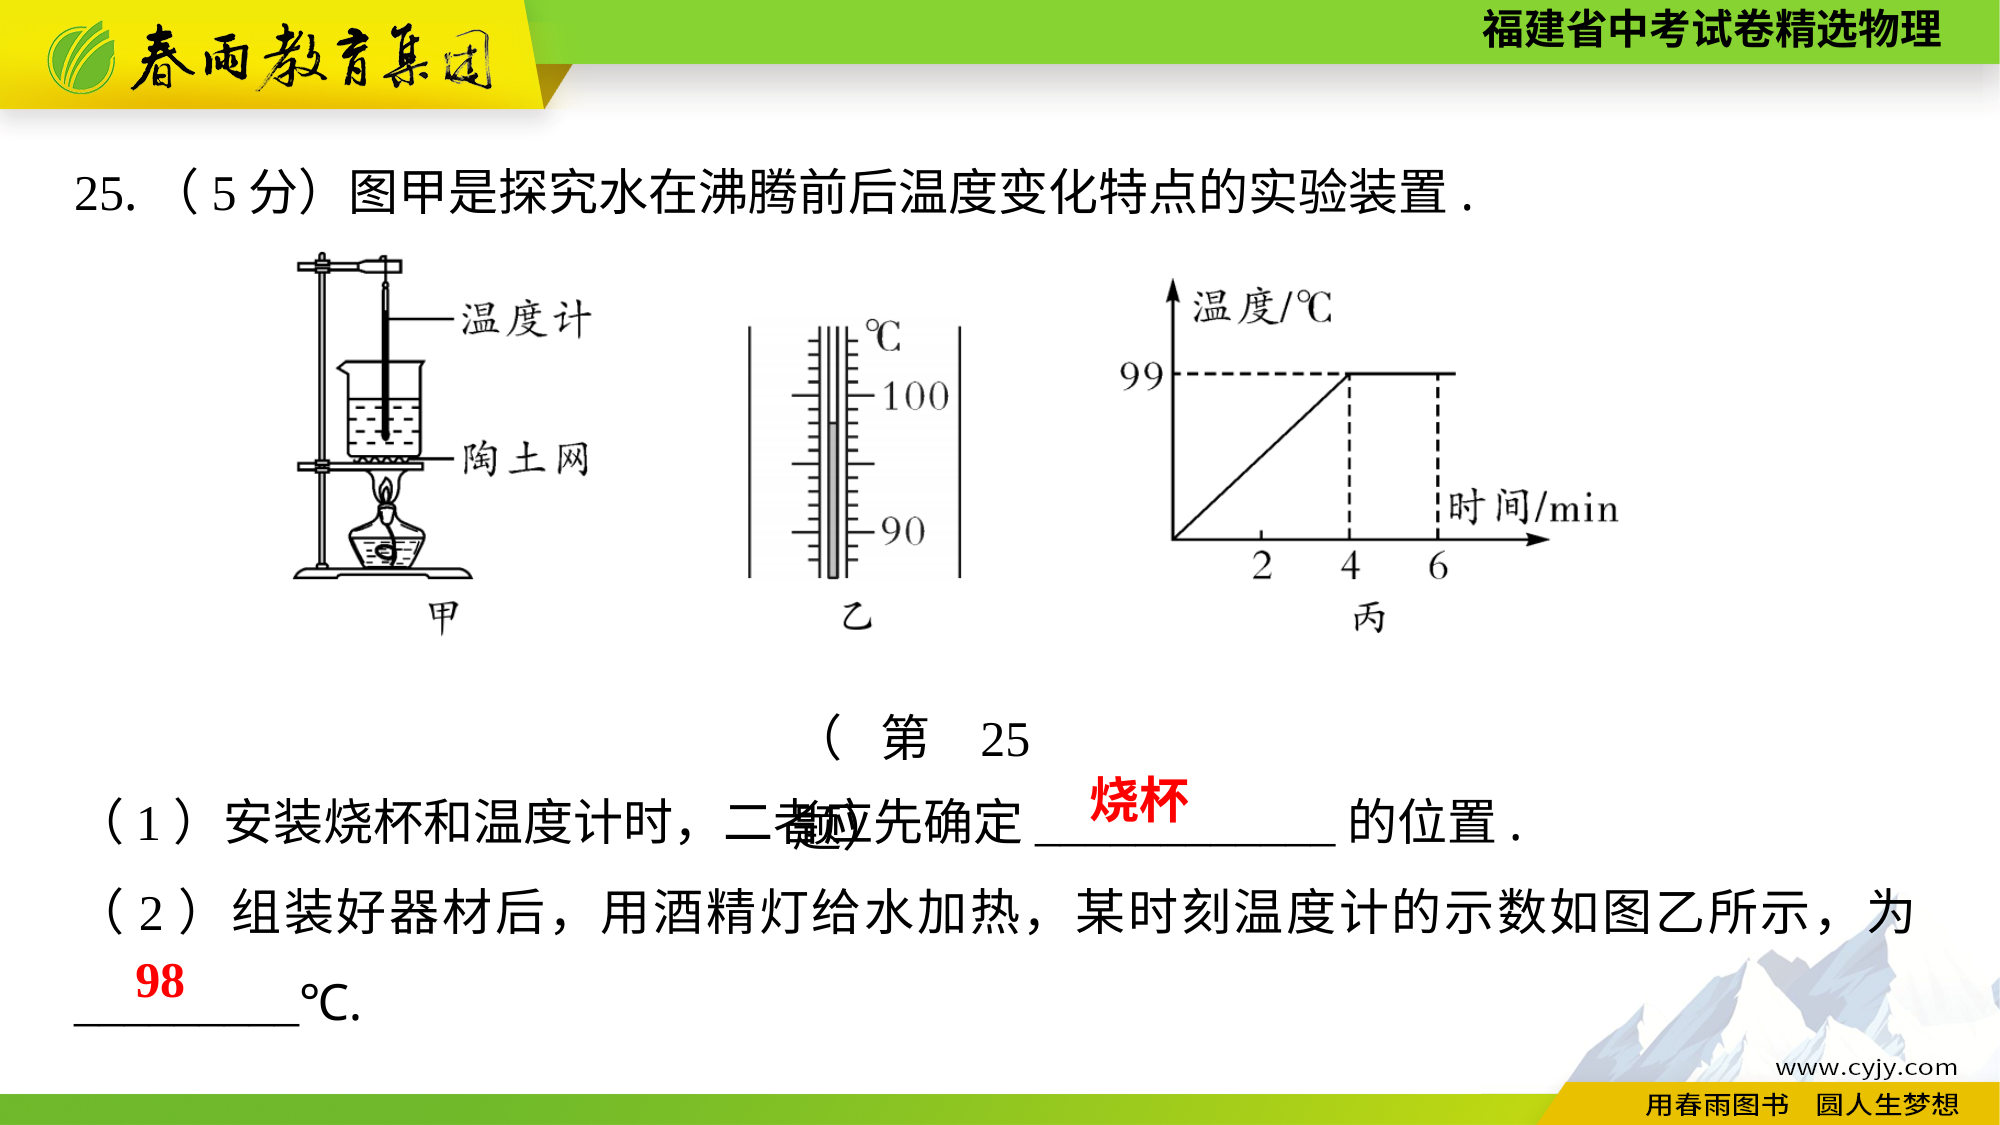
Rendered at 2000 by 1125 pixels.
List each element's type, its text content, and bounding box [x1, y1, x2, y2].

text_box 烧杯 [1024, 761, 1205, 836]
text_box 98 [120, 940, 263, 1016]
picture [0, 0, 2000, 1125]
list 25.（5分）图甲是探究水在沸腾前后温度变化特点的实验装置. （1）安装烧杯和温度计时，二者应先确定____________的位置. （2）组装好器材后，用酒精灯给水加热，某时刻温度计的示数如图乙所示，为_________℃. [59, 122, 1944, 1047]
text_box （第25题） [777, 668, 1058, 774]
